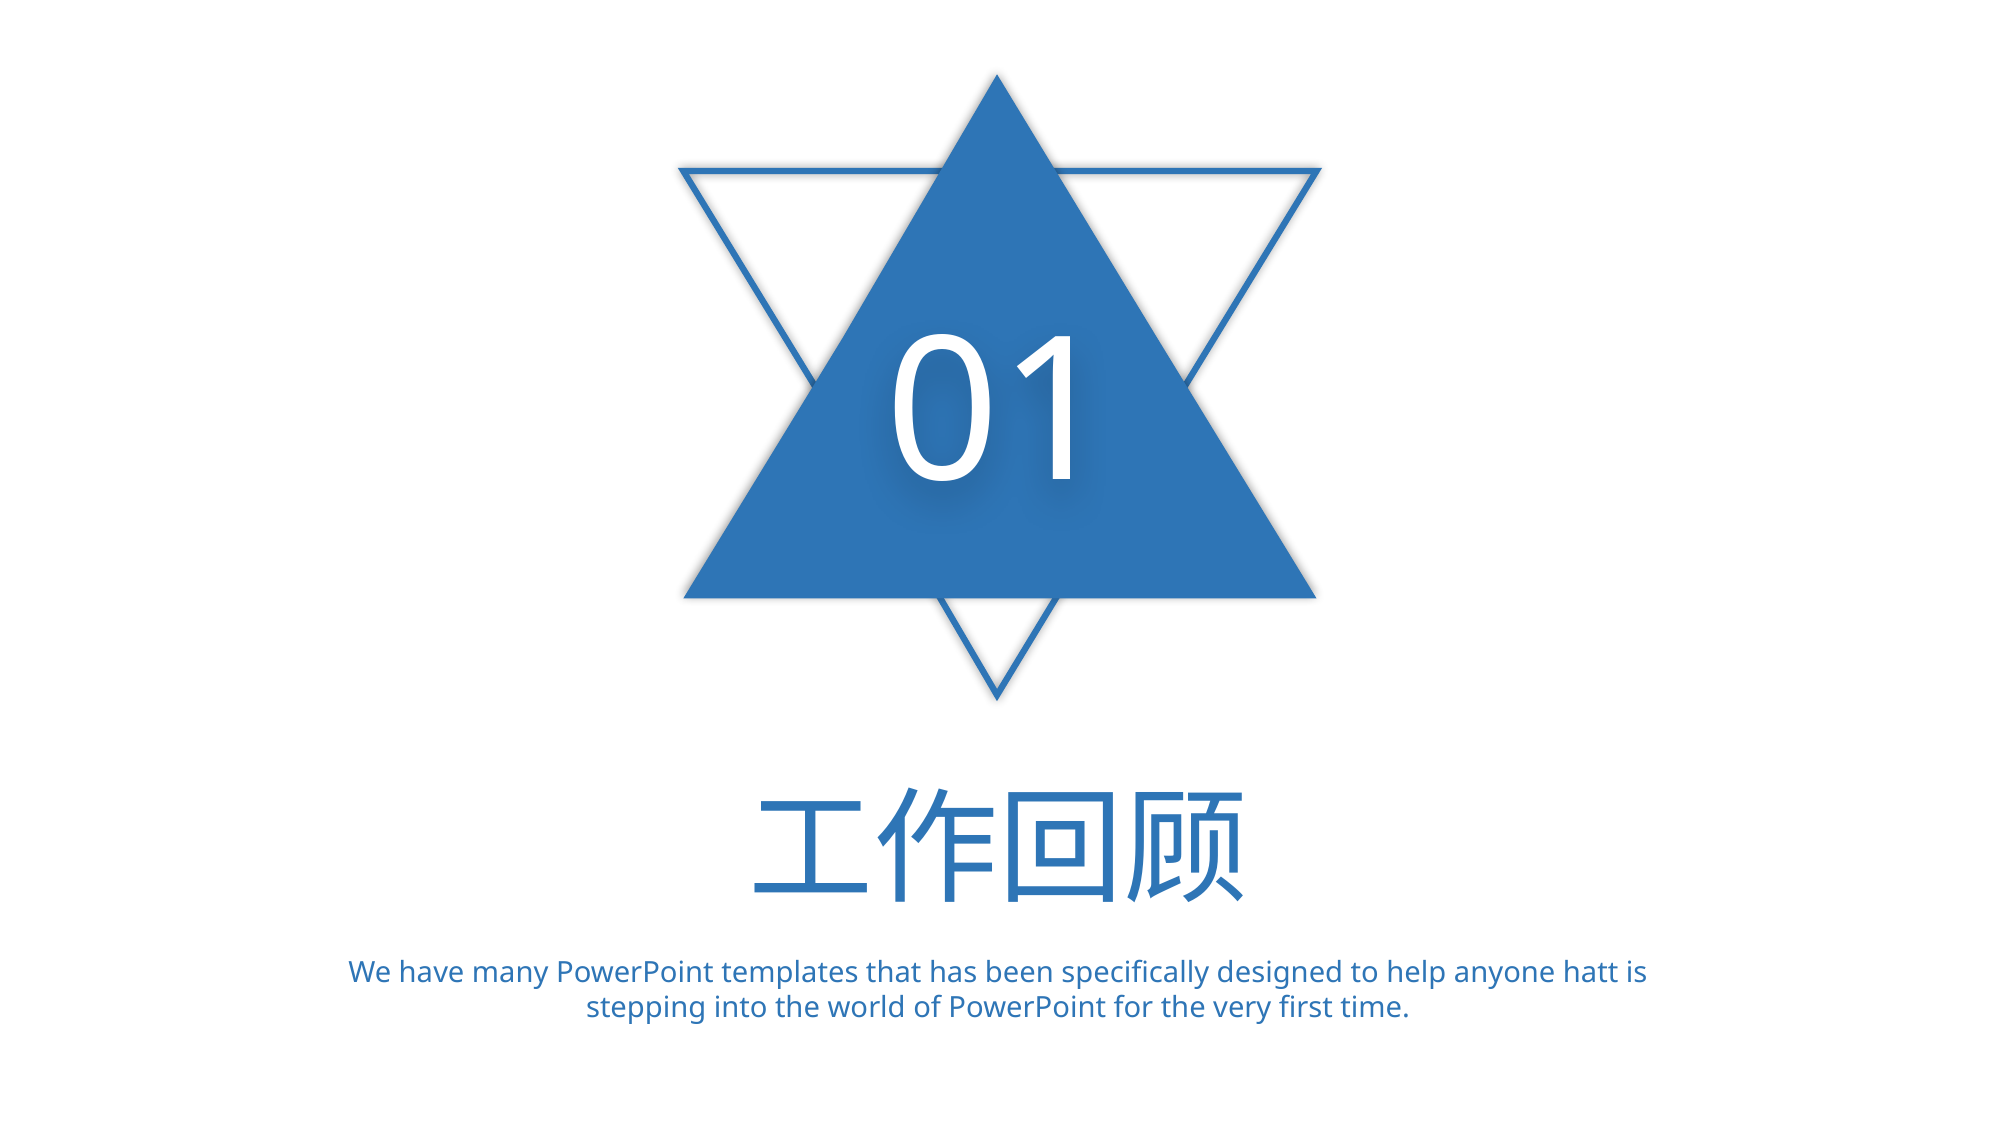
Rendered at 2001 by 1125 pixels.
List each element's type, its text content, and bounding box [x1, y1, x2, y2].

text_box [681, 169, 931, 363]
text_box We have many PowerPoint templates that has been specifically designed to help anyone hatt is stepping into the world of PowerPoint for the very first time. [308, 945, 1688, 1031]
text_box 01 [820, 235, 1180, 564]
text_box [1017, 404, 1319, 600]
text_box [681, 407, 983, 600]
text_box 工作回顾 [733, 760, 1264, 925]
text_box [1063, 169, 1319, 366]
text_box [944, 607, 1052, 698]
text_box [901, 72, 1096, 235]
